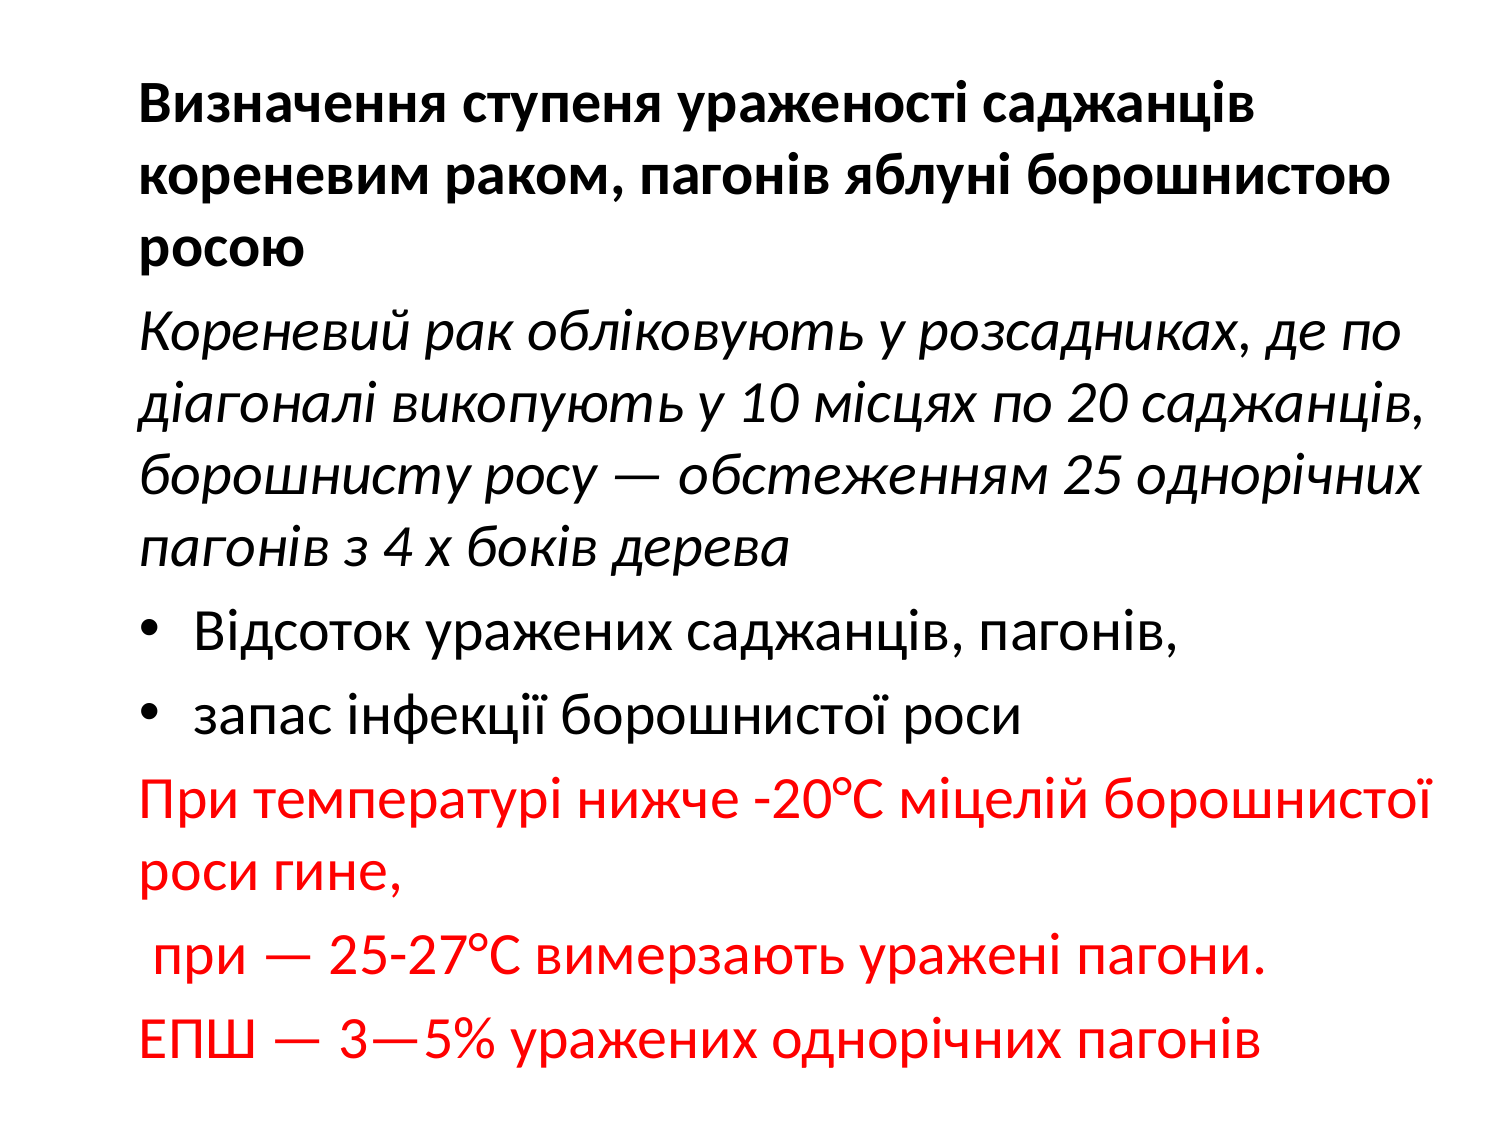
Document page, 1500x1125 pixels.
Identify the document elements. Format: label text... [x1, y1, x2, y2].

list Визначення ступеня ураженості саджанців кореневим раком, пагонів яблуні борошнистою росою Кореневий рак обліковують у розсадниках, де по діагоналі викопують у 10 місцях по 20 саджанців, борошнисту росу — обстеженням 25 однорічних пагонів з 4 х боків дерева Відсоток уражених саджанців, пагонів, запас інфекції борошнистої роси При температурі нижче -20°С міцелій борошнистої роси гине, при — 25-27°С вимерзають уражені пагони. ЕПШ — 3—5% уражених однорічних пагонів [123, 54, 1474, 1083]
